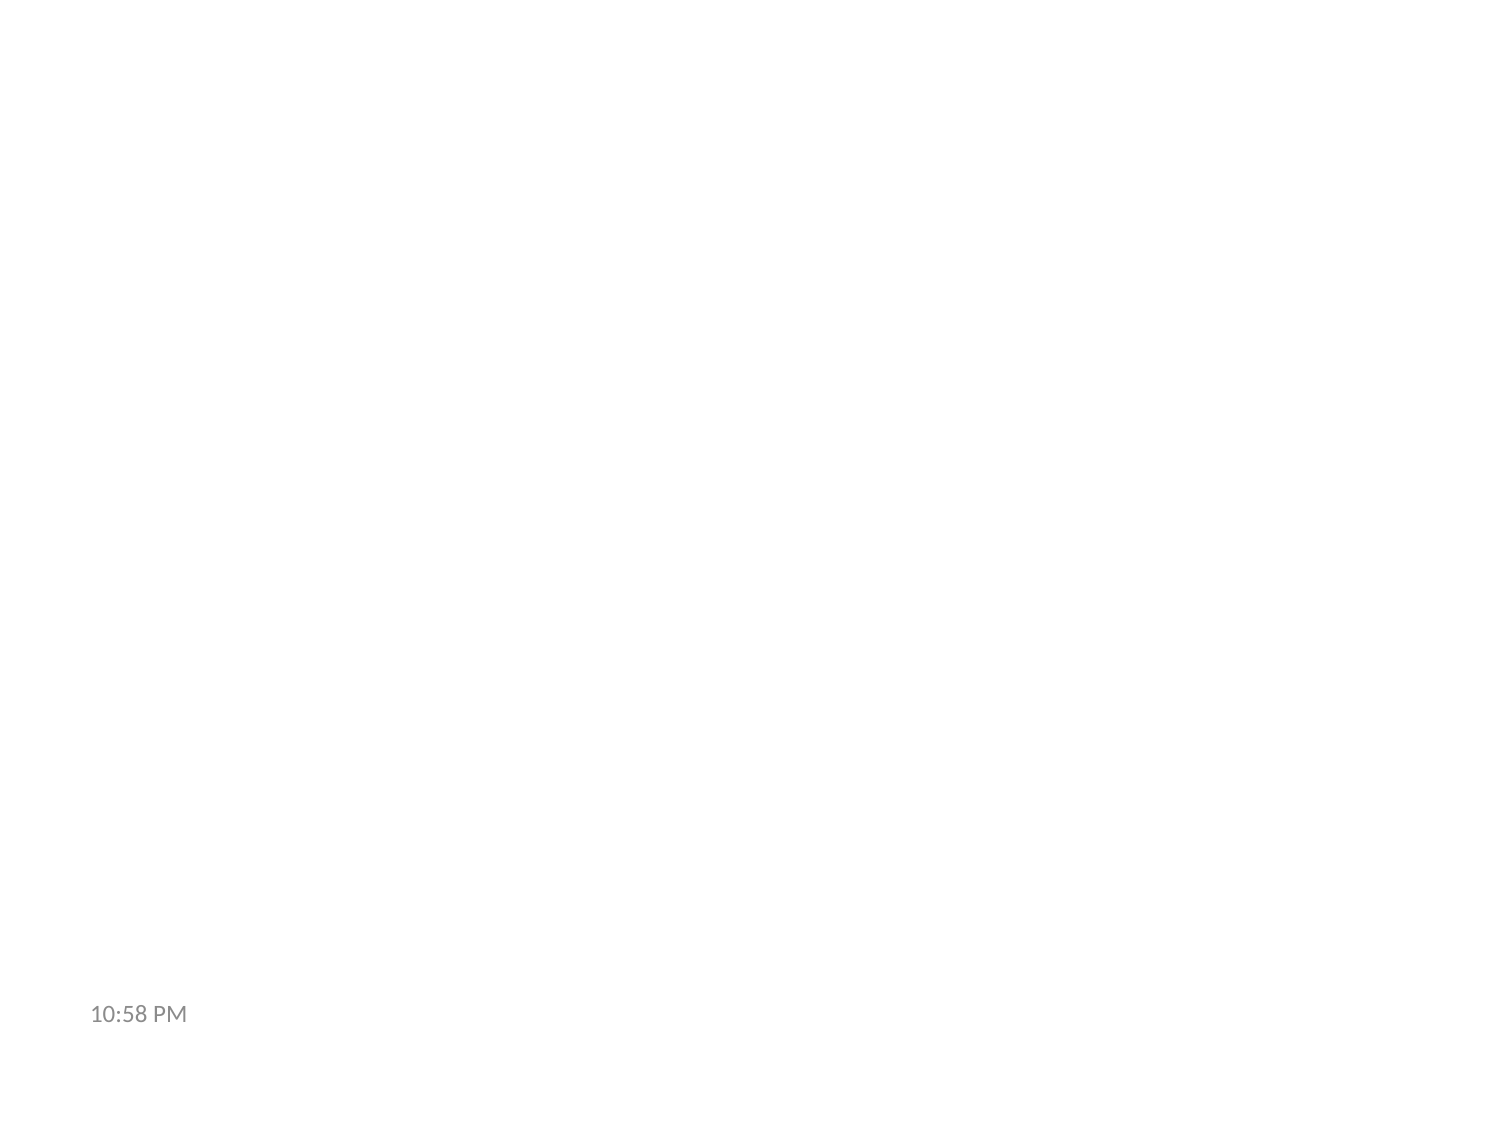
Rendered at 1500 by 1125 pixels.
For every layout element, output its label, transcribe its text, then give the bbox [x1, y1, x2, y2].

text_box 3:35 PM [75, 982, 425, 1043]
